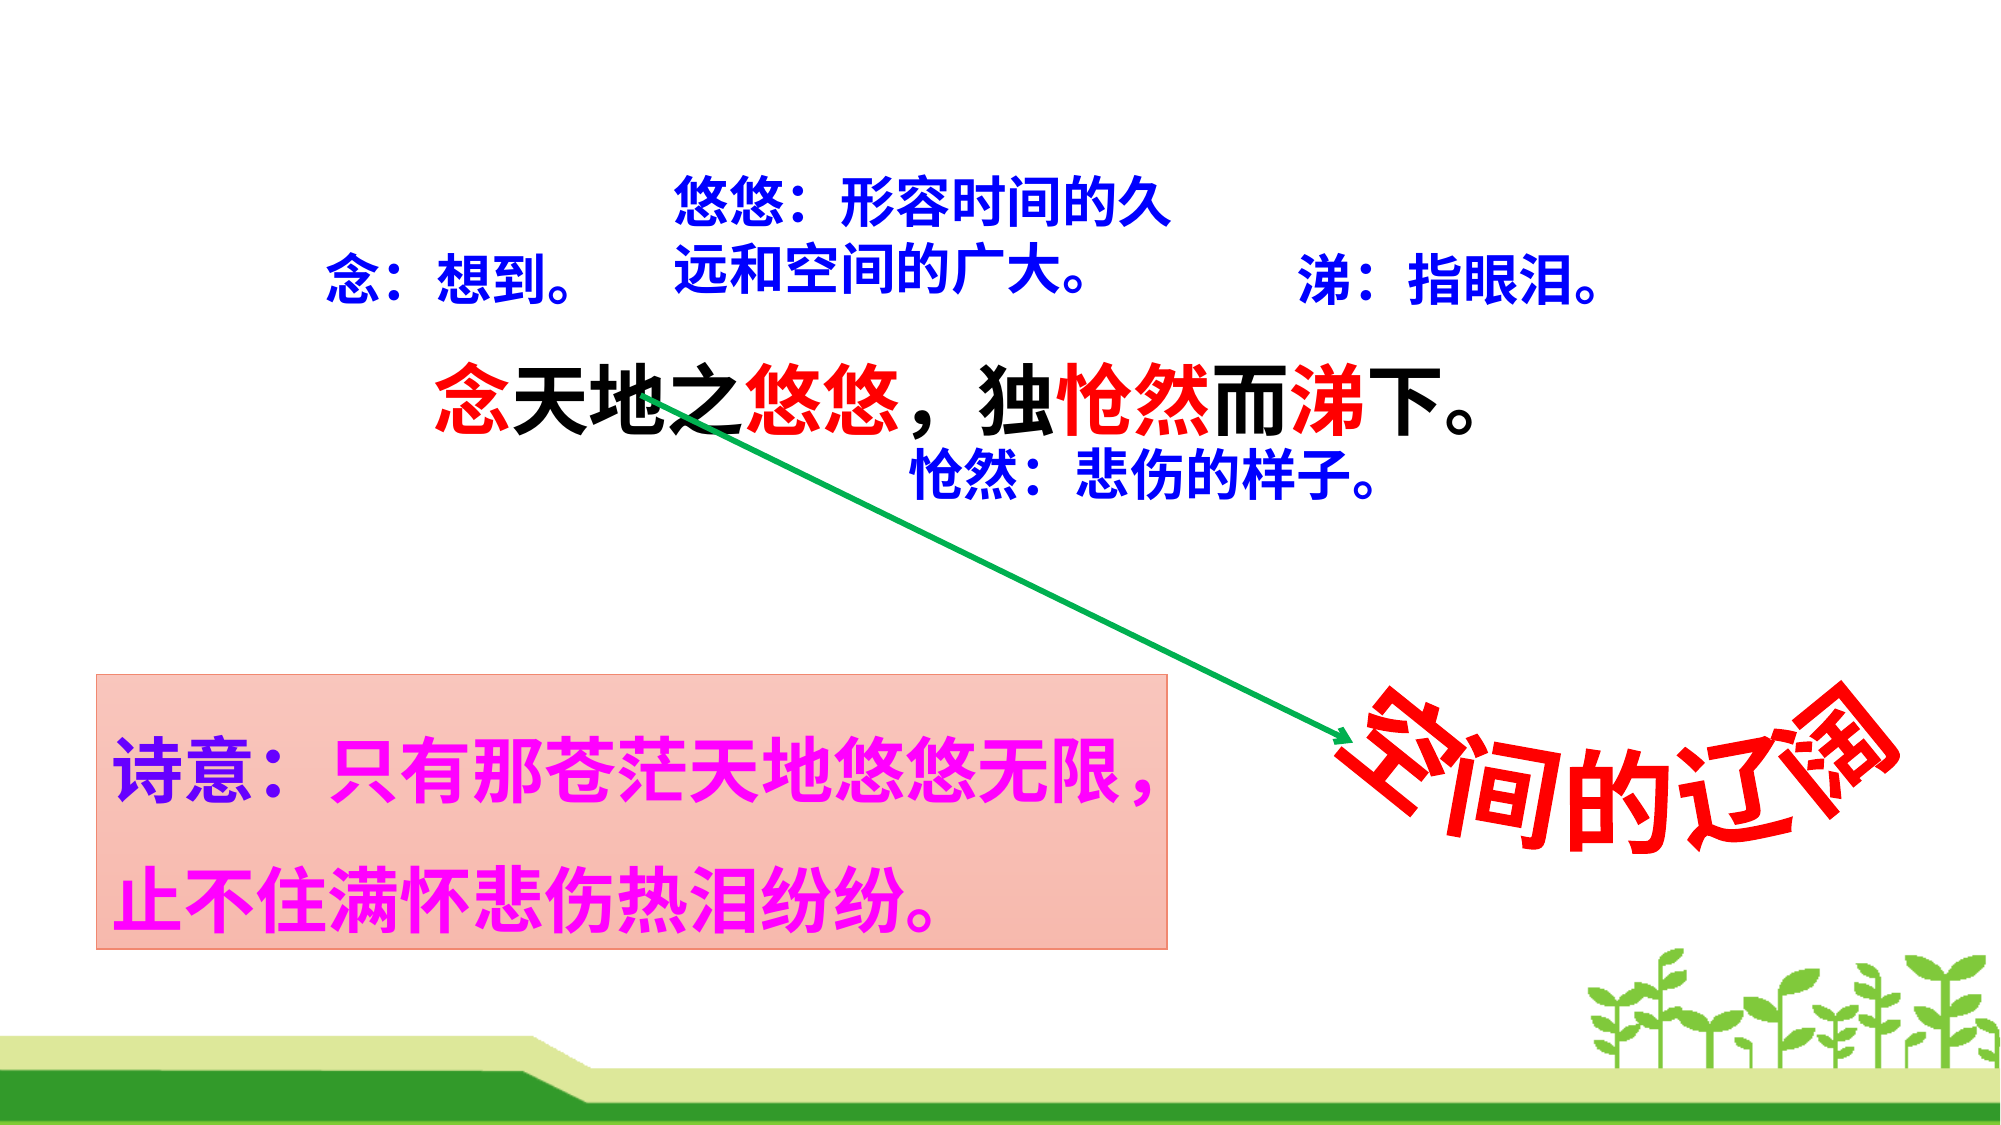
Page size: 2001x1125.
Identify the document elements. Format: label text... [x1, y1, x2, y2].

picture [0, 0, 2001, 1125]
text_box 怆然：悲伤的样子。 [1354, 432, 1441, 515]
text_box 悠悠：形容时间的久远和空间的广大。 [659, 160, 1213, 308]
text_box 诗意：只有那苍茫天地悠悠无限， 止不住满怀悲伤热泪纷纷。 [96, 674, 1168, 950]
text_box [640, 395, 1354, 743]
text_box 念：想到。 [310, 237, 618, 319]
text_box 念天地之悠悠，独怆然而涕下。 [298, 241, 1657, 453]
text_box 涕：指眼泪。 [1282, 237, 1836, 319]
